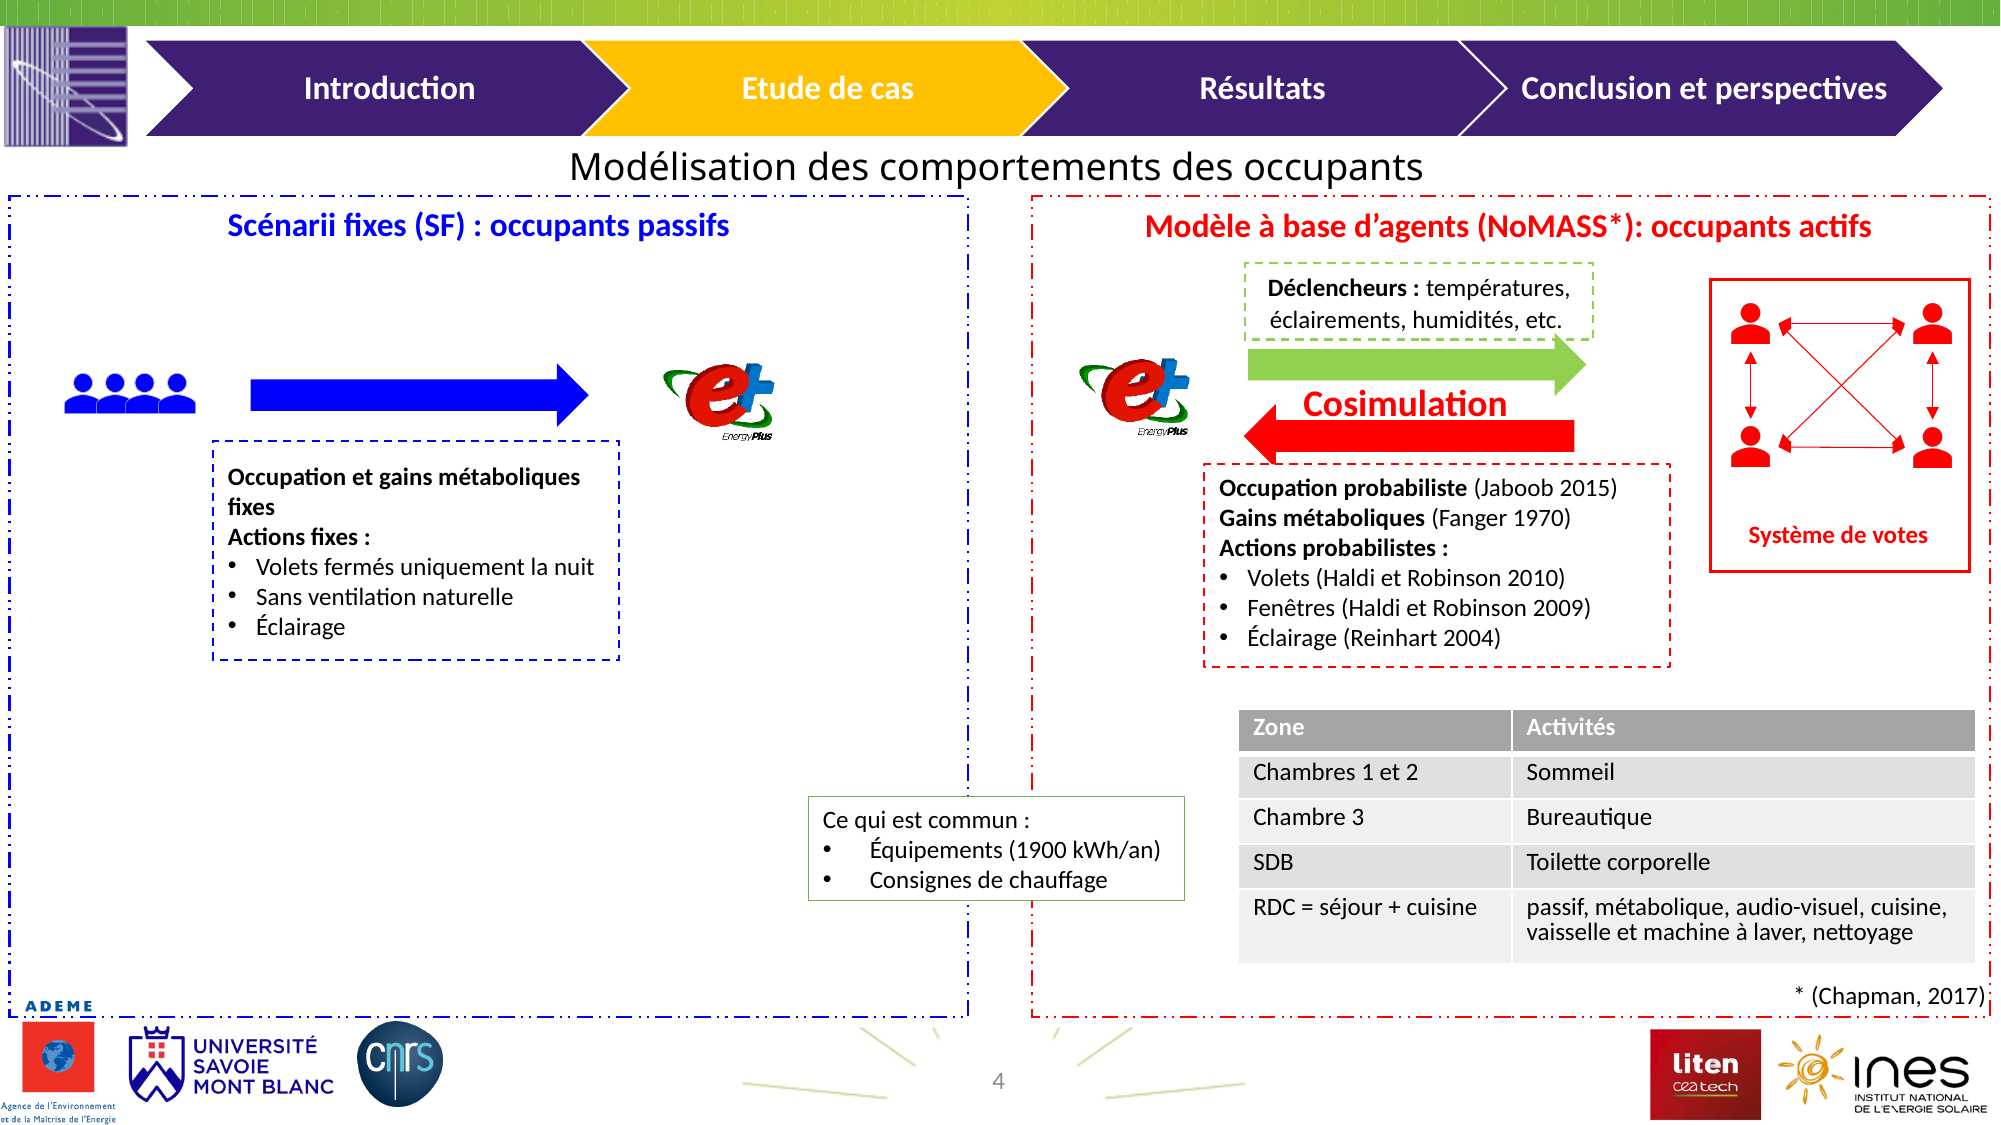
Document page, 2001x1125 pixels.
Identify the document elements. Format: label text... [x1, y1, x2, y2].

text_box Ce qui est commun : Équipements (1900 kWh/an) Consignes de chauffage [808, 796, 1185, 901]
text_box * (Chapman, 2017) [1778, 972, 2000, 1017]
table_cell Toilette corporelle [1513, 845, 1975, 888]
table_header Zone [1239, 710, 1511, 751]
table_cell passif, métabolique, audio-visuel, cuisine, vaisselle et machine à laver, nettoyage [1513, 890, 1975, 963]
picture [663, 353, 775, 451]
picture [1078, 348, 1190, 447]
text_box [1778, 323, 1905, 447]
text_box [142, 39, 1946, 138]
picture [1722, 295, 1779, 352]
picture [1649, 1028, 1763, 1121]
table_cell Sommeil [1513, 757, 1975, 798]
table_header Activités [1513, 710, 1975, 751]
table_cell SDB [1239, 845, 1511, 888]
text_box [8, 195, 969, 1018]
picture [1771, 1028, 1994, 1119]
picture [357, 1021, 443, 1107]
text_box Modélisation des comportements des occupants [554, 138, 1440, 196]
text_box Système de votes [1733, 510, 1961, 556]
table_cell Bureautique [1513, 800, 1975, 843]
text_box [1710, 279, 1970, 572]
picture [0, 999, 344, 1125]
picture [3, 26, 128, 148]
picture [1722, 418, 1779, 476]
table_cell RDC = séjour + cuisine [1239, 890, 1511, 963]
picture [55, 365, 205, 422]
picture [1904, 295, 1961, 352]
slide_number 4 [955, 1049, 1042, 1110]
picture [1904, 419, 1961, 476]
picture [710, 1004, 1264, 1105]
text_box [1031, 195, 1991, 1018]
table_cell Chambre 3 [1239, 800, 1511, 843]
table_cell Chambres 1 et 2 [1239, 757, 1511, 798]
